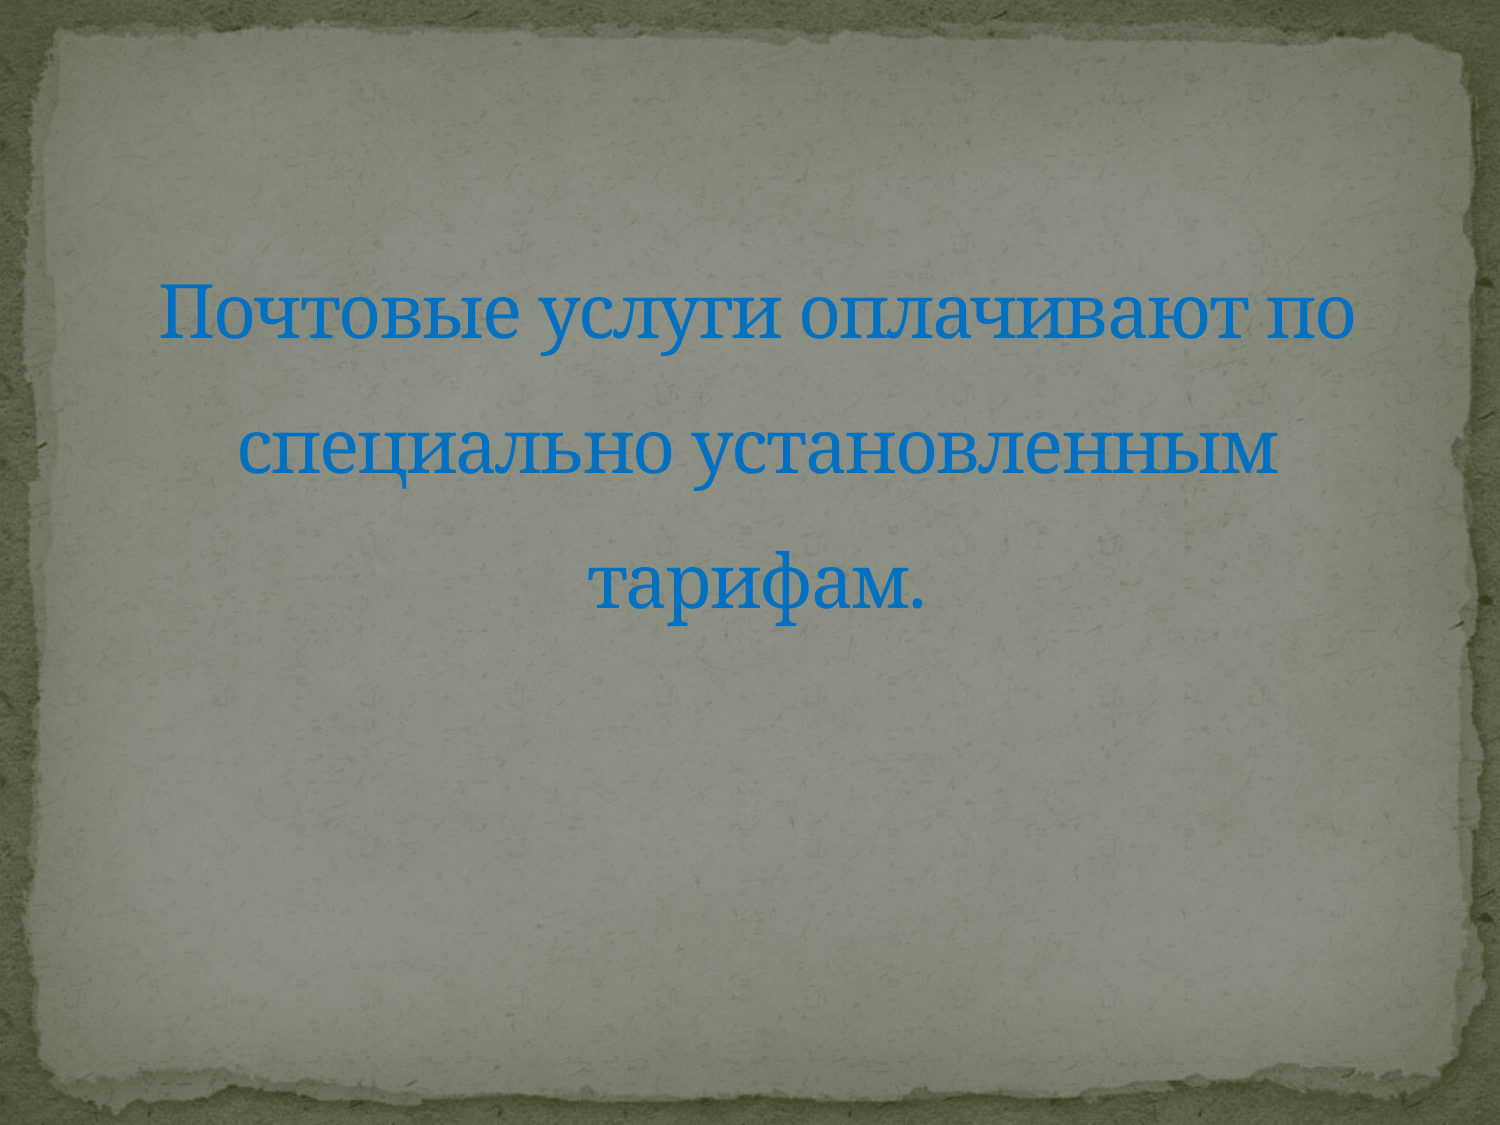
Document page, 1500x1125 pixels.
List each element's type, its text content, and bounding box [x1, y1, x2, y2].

title Почтовые услуги оплачивают по специально установленным тарифам. [81, 0, 1433, 632]
